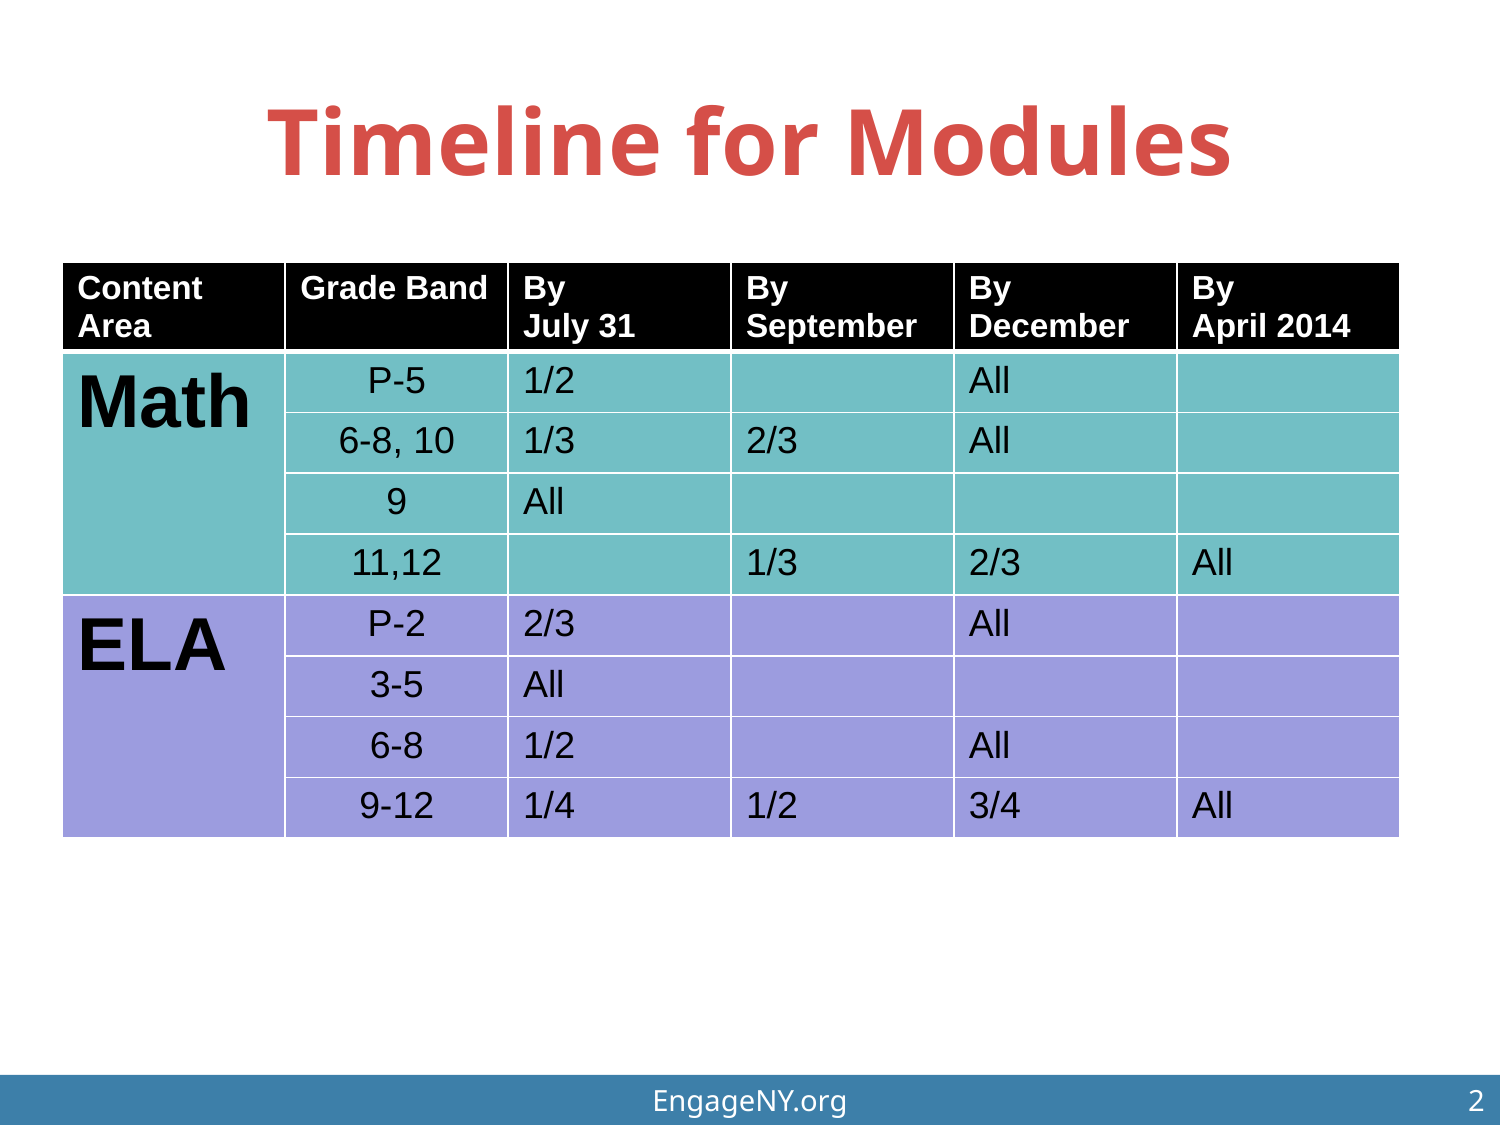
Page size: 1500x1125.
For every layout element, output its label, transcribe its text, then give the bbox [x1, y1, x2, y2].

table_cell [1178, 474, 1399, 533]
table_cell [732, 596, 953, 655]
table_cell 6-8 [286, 717, 507, 777]
table_cell 11,12 [286, 535, 507, 594]
table_cell 2/3 [509, 596, 730, 655]
table_cell 2/3 [955, 535, 1176, 594]
table_cell [1178, 596, 1399, 655]
table_cell 1/2 [509, 354, 730, 412]
table_cell 1/3 [732, 535, 953, 594]
table_cell 3/4 [955, 778, 1176, 837]
table_cell ELA [63, 596, 284, 837]
table_cell All [1178, 535, 1399, 594]
table_cell [1178, 717, 1399, 777]
table_cell All [955, 717, 1176, 777]
table_cell 3-5 [286, 657, 507, 716]
table_cell 2/3 [732, 413, 953, 472]
footer EngageNY.org [0, 1074, 1149, 1125]
table_cell All [509, 474, 730, 533]
table_cell [1178, 657, 1399, 716]
table_cell P-5 [286, 354, 507, 412]
table_cell [732, 474, 953, 533]
table_header Content Area [63, 263, 284, 349]
table_cell 1/2 [732, 778, 953, 837]
slide_number 2 [1149, 1074, 1500, 1125]
table_cell 9-12 [286, 778, 507, 837]
table_cell [1178, 413, 1399, 472]
table_header By September [732, 263, 953, 349]
table_cell All [955, 596, 1176, 655]
table_cell [732, 717, 953, 777]
title Timeline for Modules [75, 45, 1425, 233]
table_header Grade Band [286, 263, 507, 349]
table_header By April 2014 [1178, 263, 1399, 349]
table_cell Math [63, 354, 284, 594]
table_cell All [955, 354, 1176, 412]
table_cell [732, 657, 953, 716]
table_cell [732, 354, 953, 412]
table_cell 1/3 [509, 413, 730, 472]
table_cell [955, 657, 1176, 716]
table_cell 6-8, 10 [286, 413, 507, 472]
table_cell [509, 535, 730, 594]
table_cell [955, 474, 1176, 533]
table_cell 9 [286, 474, 507, 533]
table_cell 1/2 [509, 717, 730, 777]
table_cell All [509, 657, 730, 716]
table_cell All [955, 413, 1176, 472]
table_cell All [1178, 778, 1399, 837]
table_header By December [955, 263, 1176, 349]
table_cell P-2 [286, 596, 507, 655]
table_header By July 31 [509, 263, 730, 349]
table_cell 1/4 [509, 778, 730, 837]
table_cell [1178, 354, 1399, 412]
